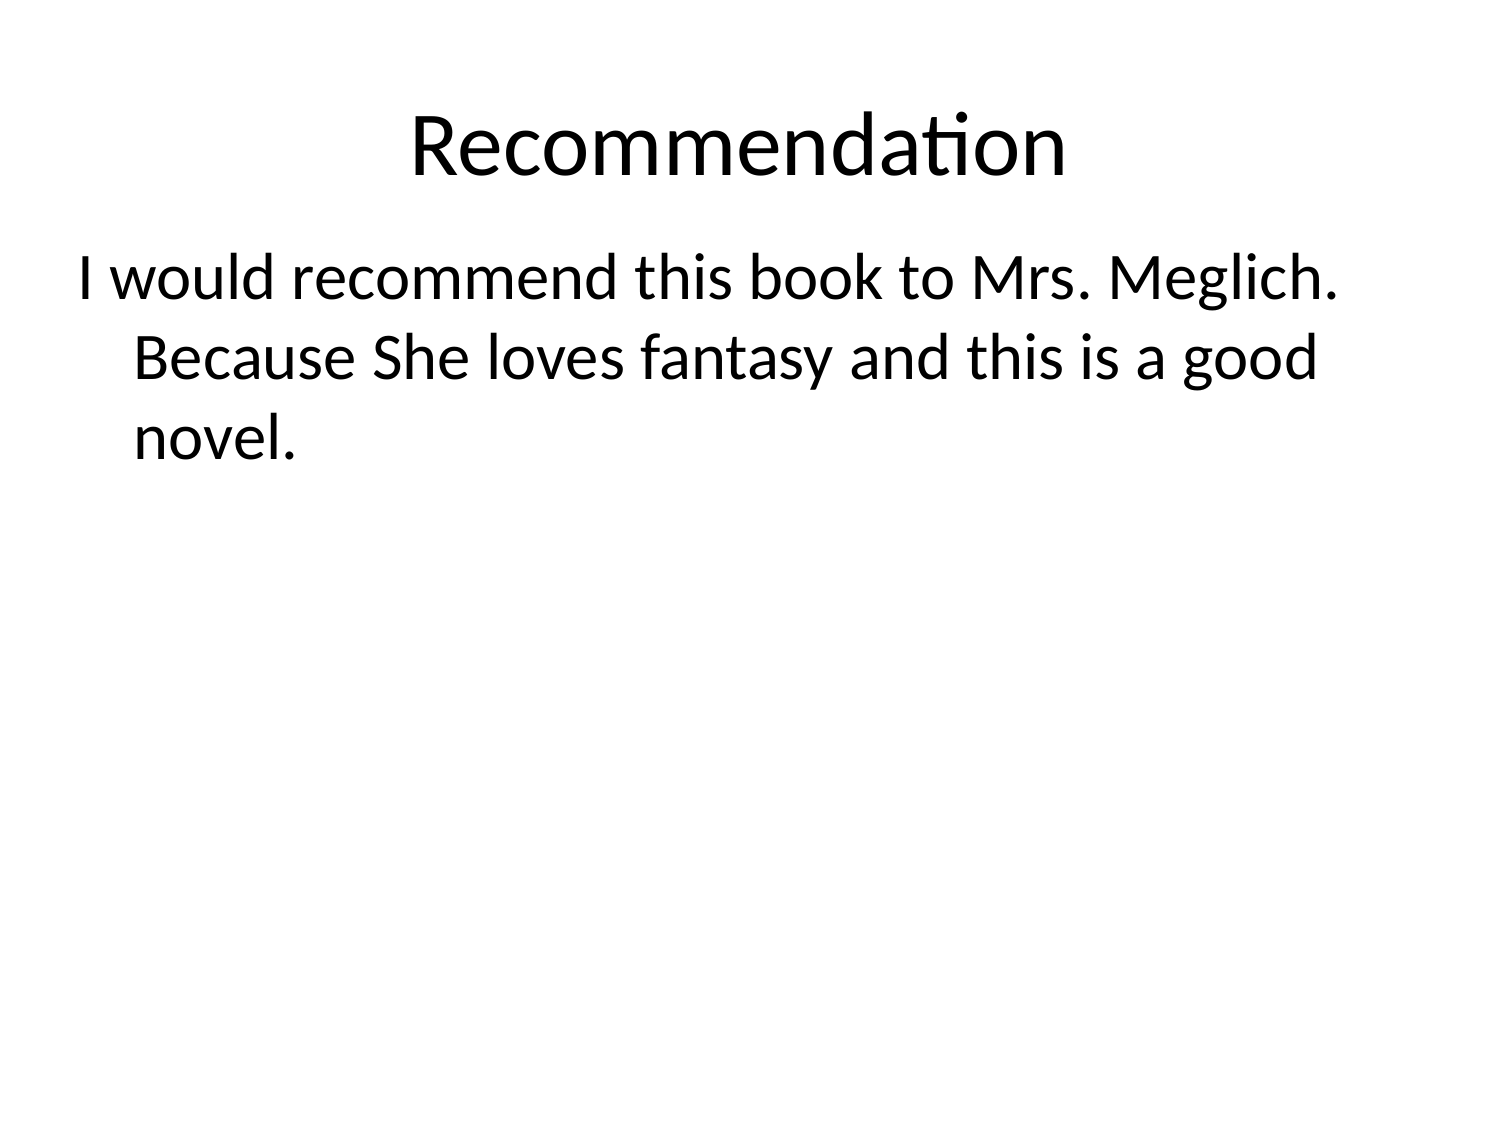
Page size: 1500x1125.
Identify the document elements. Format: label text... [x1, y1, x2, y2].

list I would recommend this book to Mrs. Meglich. Because She loves fantasy and this is a good novel. [62, 224, 1413, 968]
title Recommendation [75, 45, 1425, 233]
